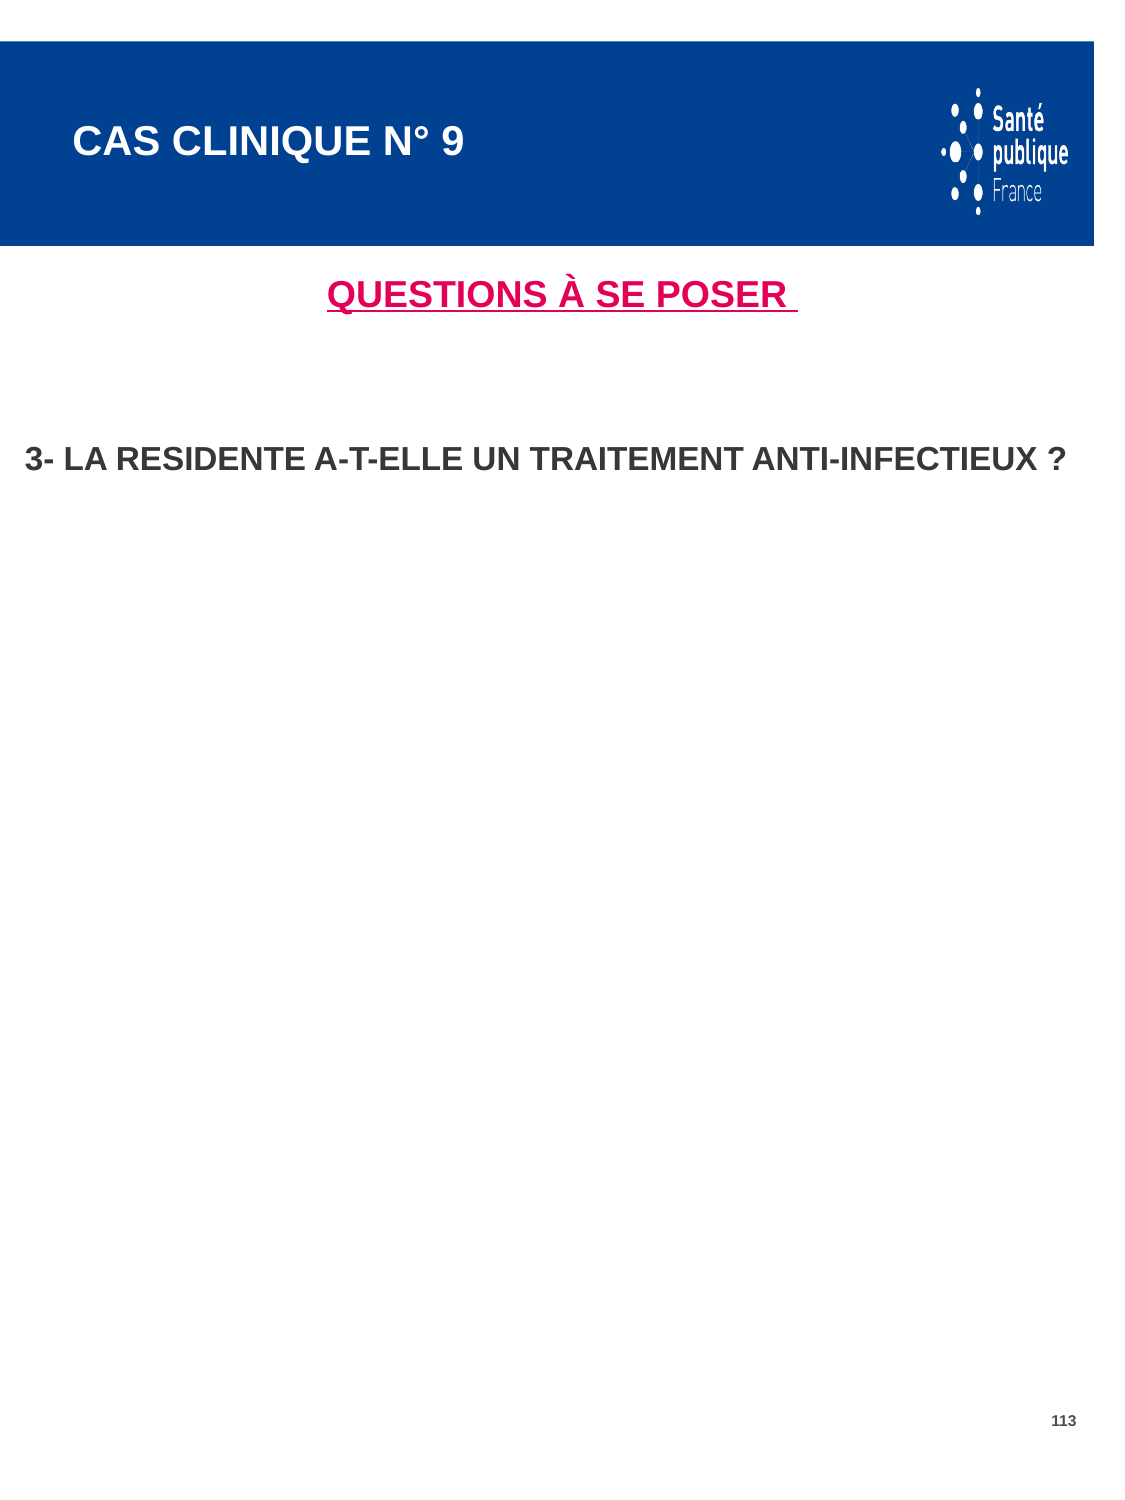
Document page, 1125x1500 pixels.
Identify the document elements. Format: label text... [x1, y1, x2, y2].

picture [941, 88, 1068, 215]
list Questions à se poser 3- LA RESIDENTE A-T-ELLE UN TRAITEMENT ANTI-INFECTIEUX ? [19, 265, 1106, 1483]
title Cas clinique n° 9 [66, 41, 908, 246]
